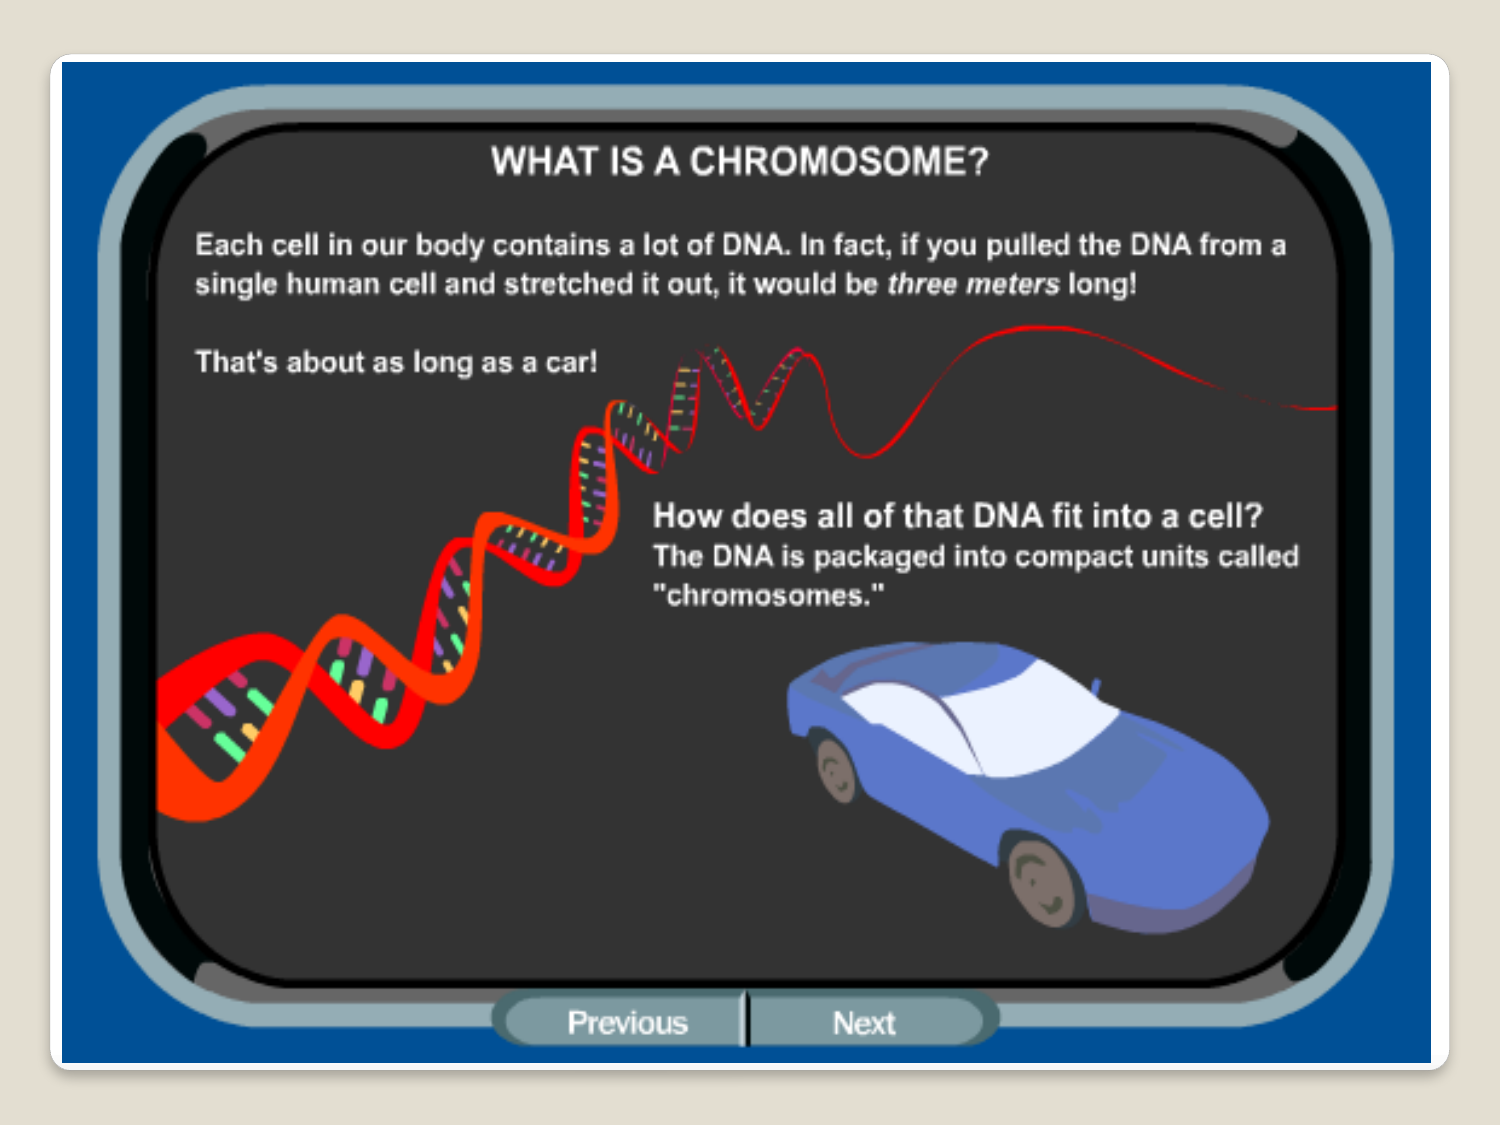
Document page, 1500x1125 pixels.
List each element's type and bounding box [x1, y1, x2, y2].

list [62, 62, 1431, 1063]
